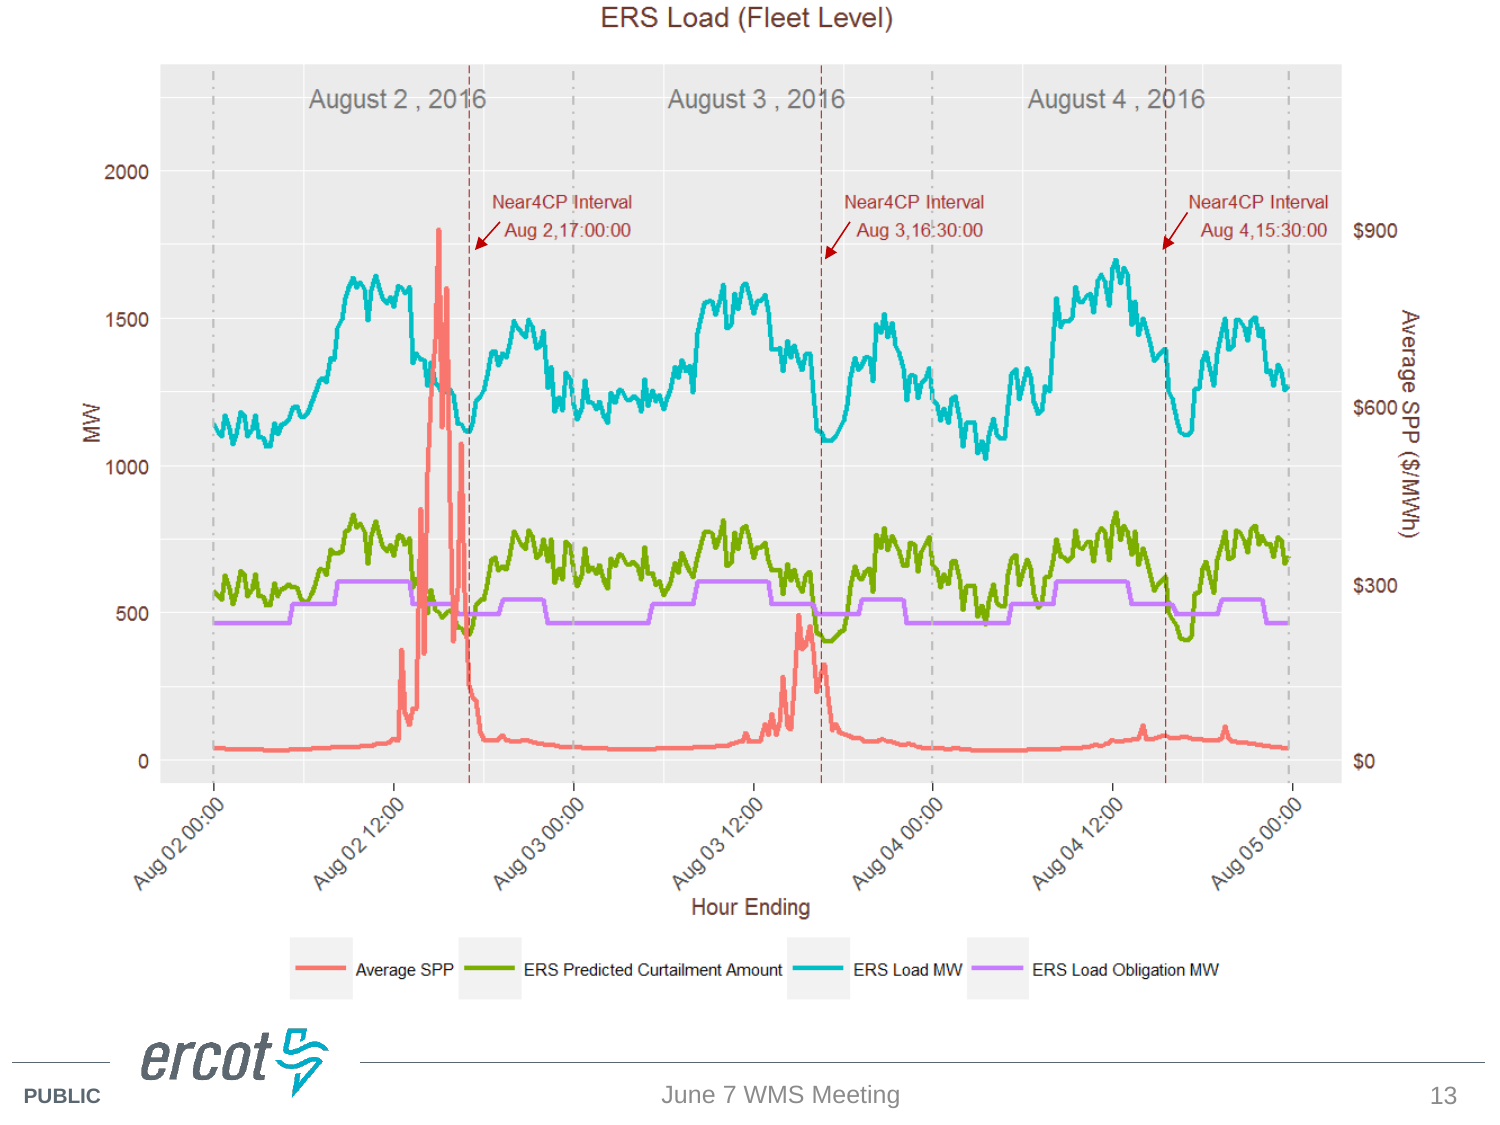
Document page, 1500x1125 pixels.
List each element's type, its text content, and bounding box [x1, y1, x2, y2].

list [74, 0, 1426, 1013]
slide_number 13 [1400, 1076, 1488, 1113]
footer June 7 WMS Meeting [450, 1074, 1113, 1113]
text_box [474, 221, 501, 251]
picture [137, 1024, 332, 1100]
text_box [1162, 212, 1188, 251]
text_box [824, 221, 851, 260]
